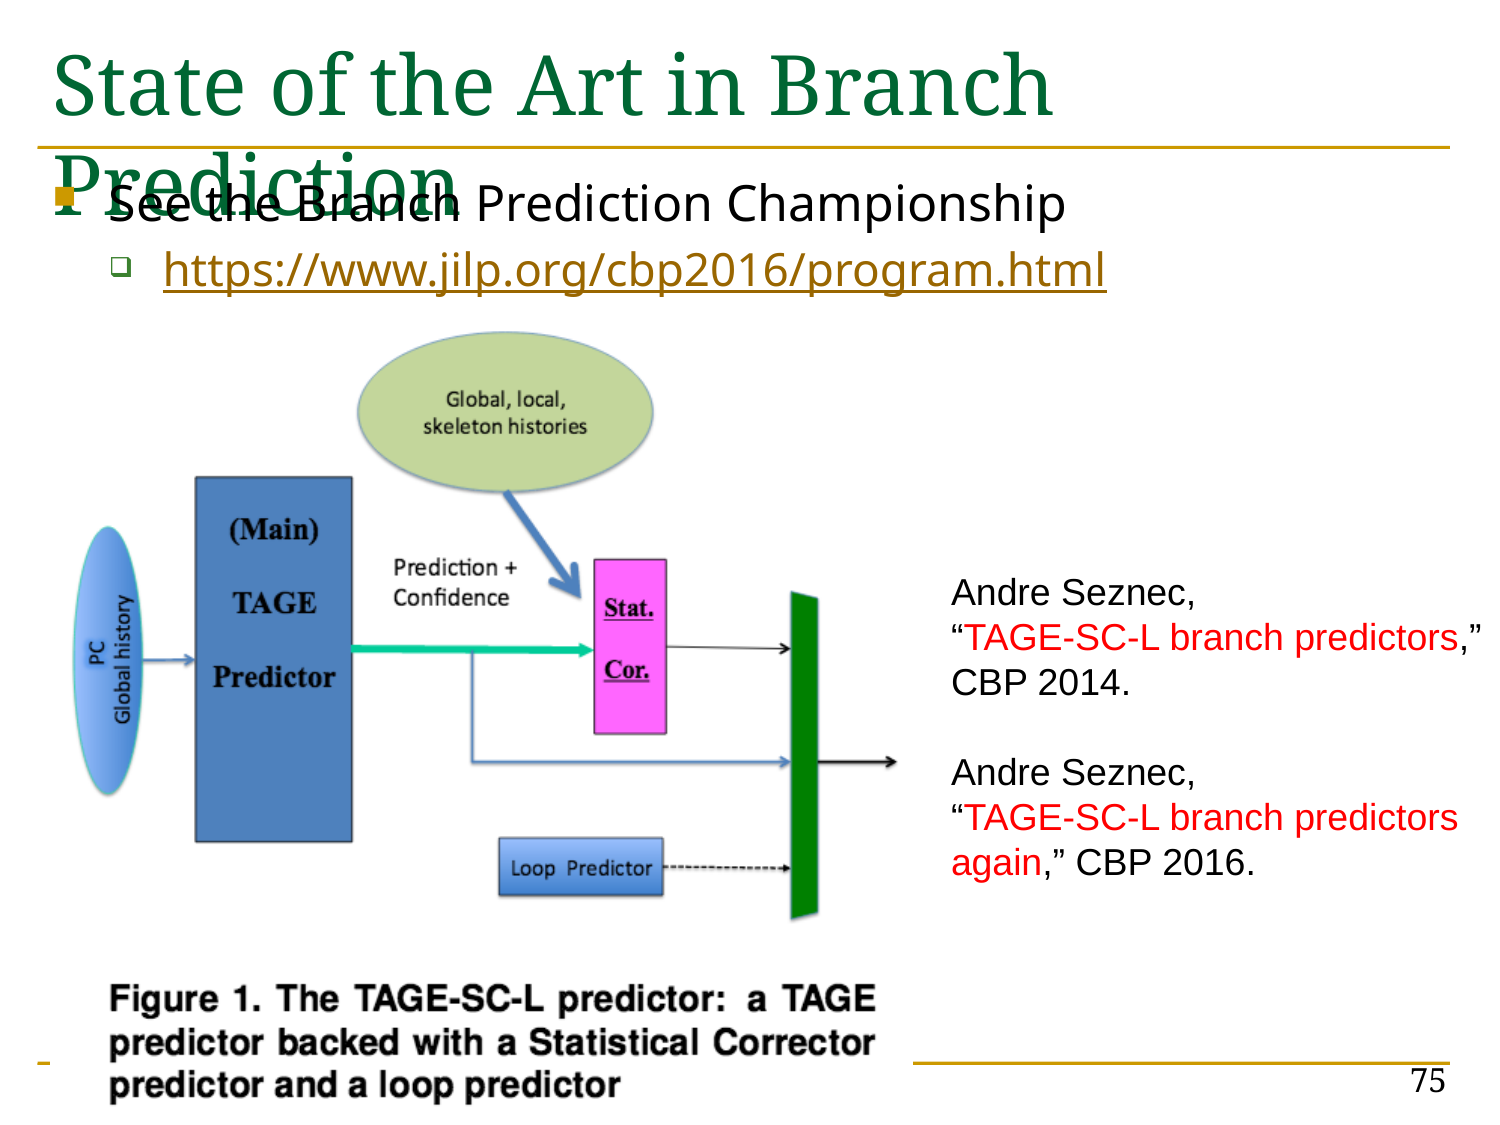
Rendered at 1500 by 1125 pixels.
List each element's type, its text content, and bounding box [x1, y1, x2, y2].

title State of the Art in Branch Prediction [37, 24, 1450, 163]
picture [49, 324, 913, 1125]
slide_number 75 [1111, 1036, 1462, 1112]
list See the Branch Prediction Championship https://www.jilp.org/cbp2016/program.html [37, 163, 1450, 1016]
text_box Andre Seznec, “TAGE-SC-L branch predictors,” CBP 2014. Andre Seznec, “TAGE-SC-L branch predictors again,” CBP 2016. [936, 560, 1500, 936]
